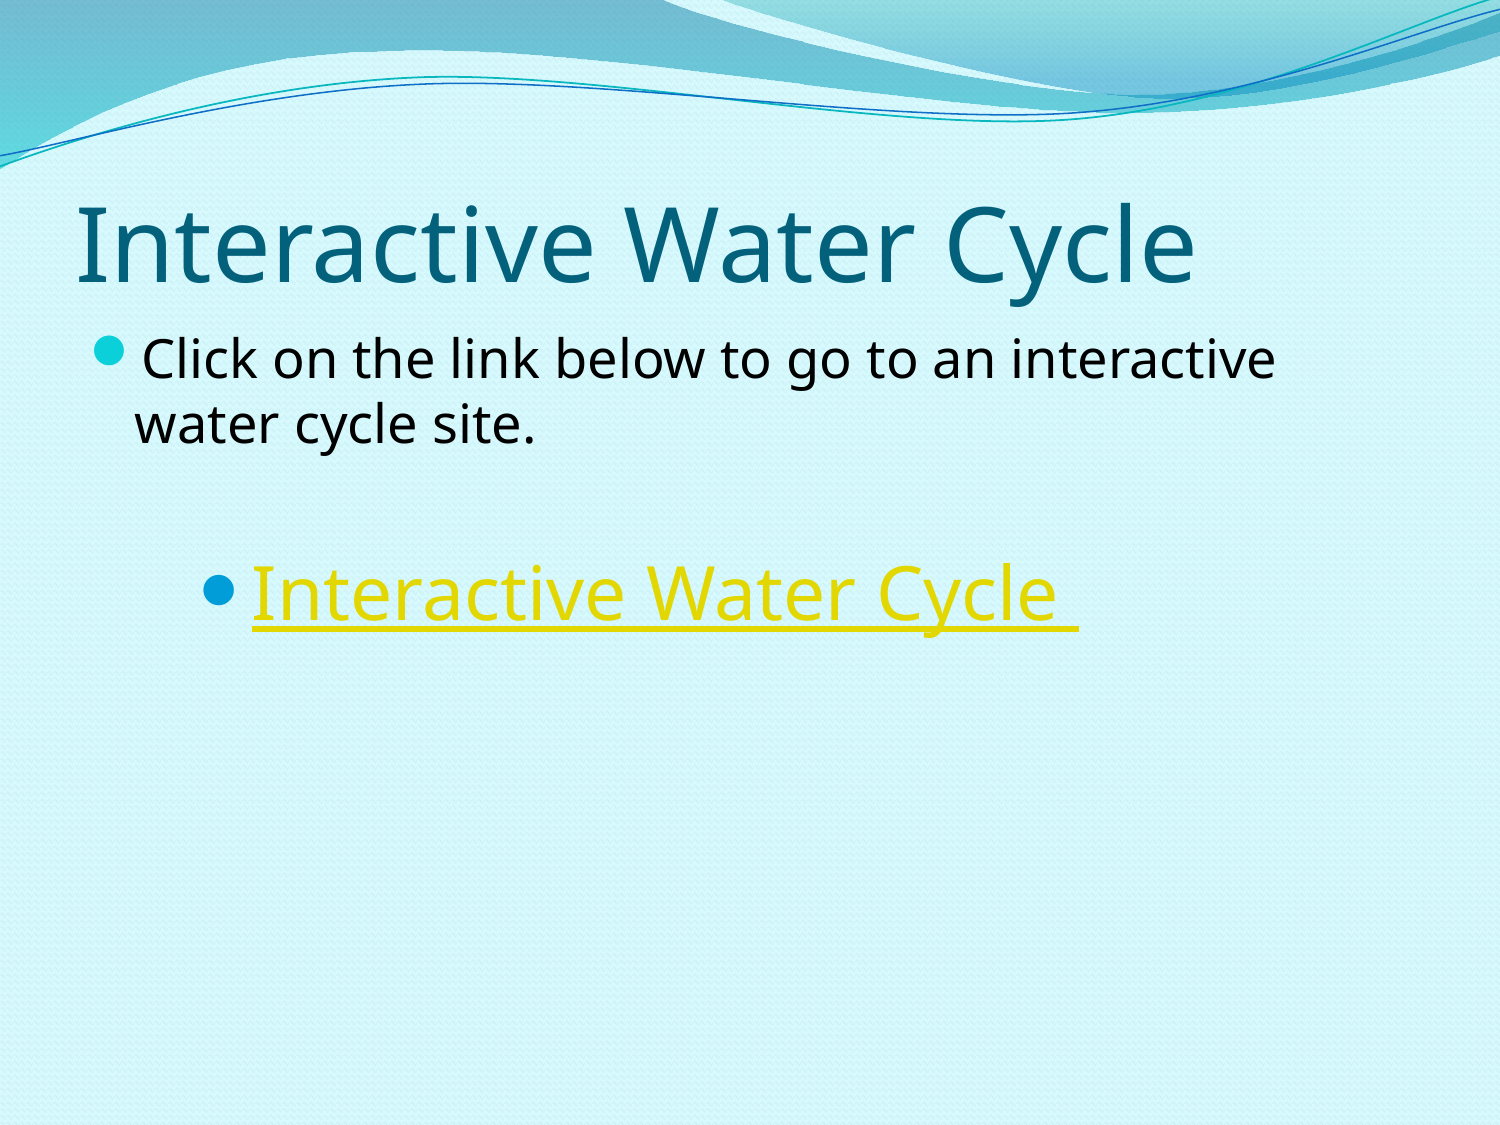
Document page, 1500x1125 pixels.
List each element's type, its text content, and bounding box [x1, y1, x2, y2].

title Interactive Water Cycle [75, 115, 1425, 303]
list Click on the link below to go to an interactive water cycle site. Interactive Water Cycle [75, 317, 1425, 1038]
